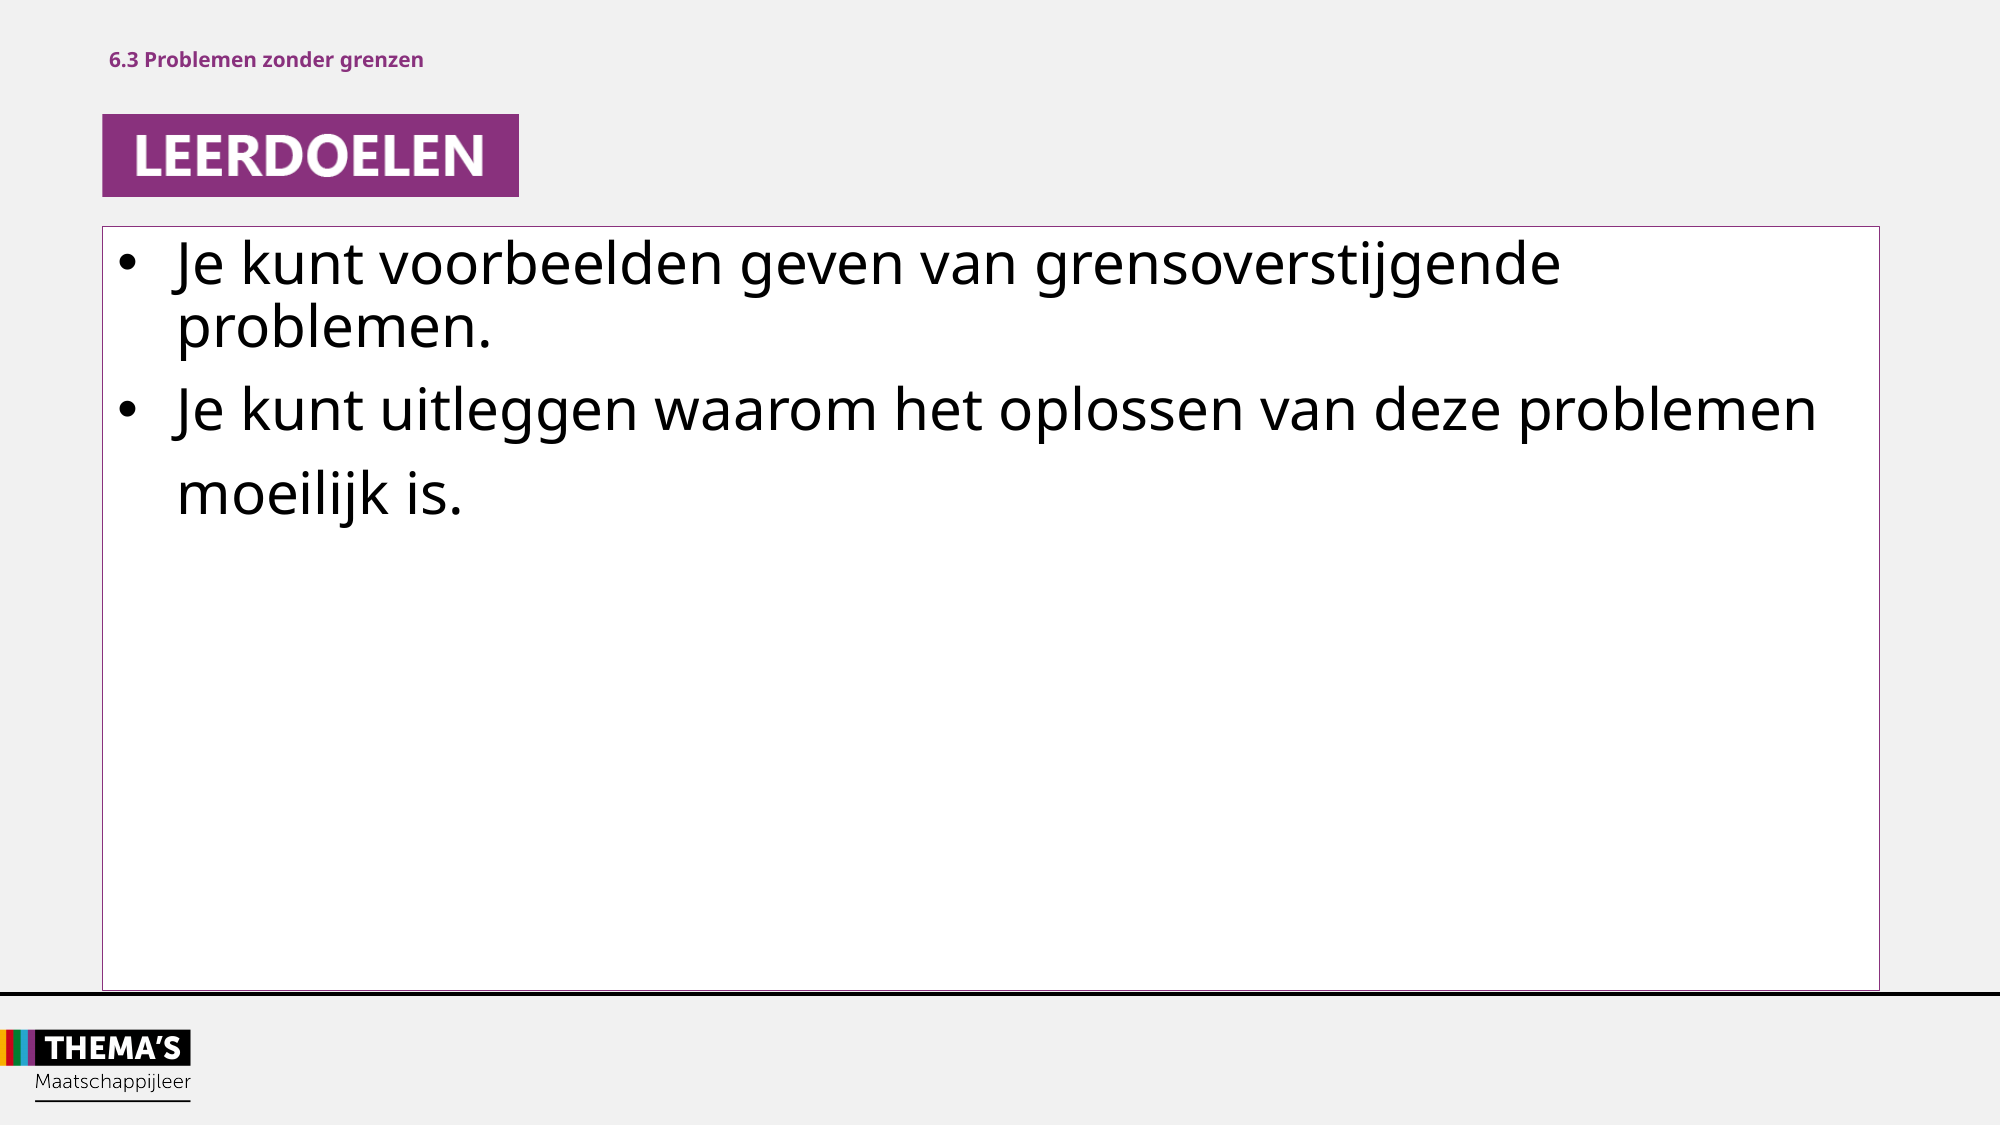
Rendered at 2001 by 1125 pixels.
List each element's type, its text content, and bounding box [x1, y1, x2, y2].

list 6.3 Problemen zonder grenzen [94, 33, 941, 88]
list Je kunt voorbeelden geven van grensoverstijgende problemen. Je kunt uitleggen waarom het oplossen van deze problemen moeilijk is. [102, 226, 1880, 991]
picture [0, 993, 203, 1125]
